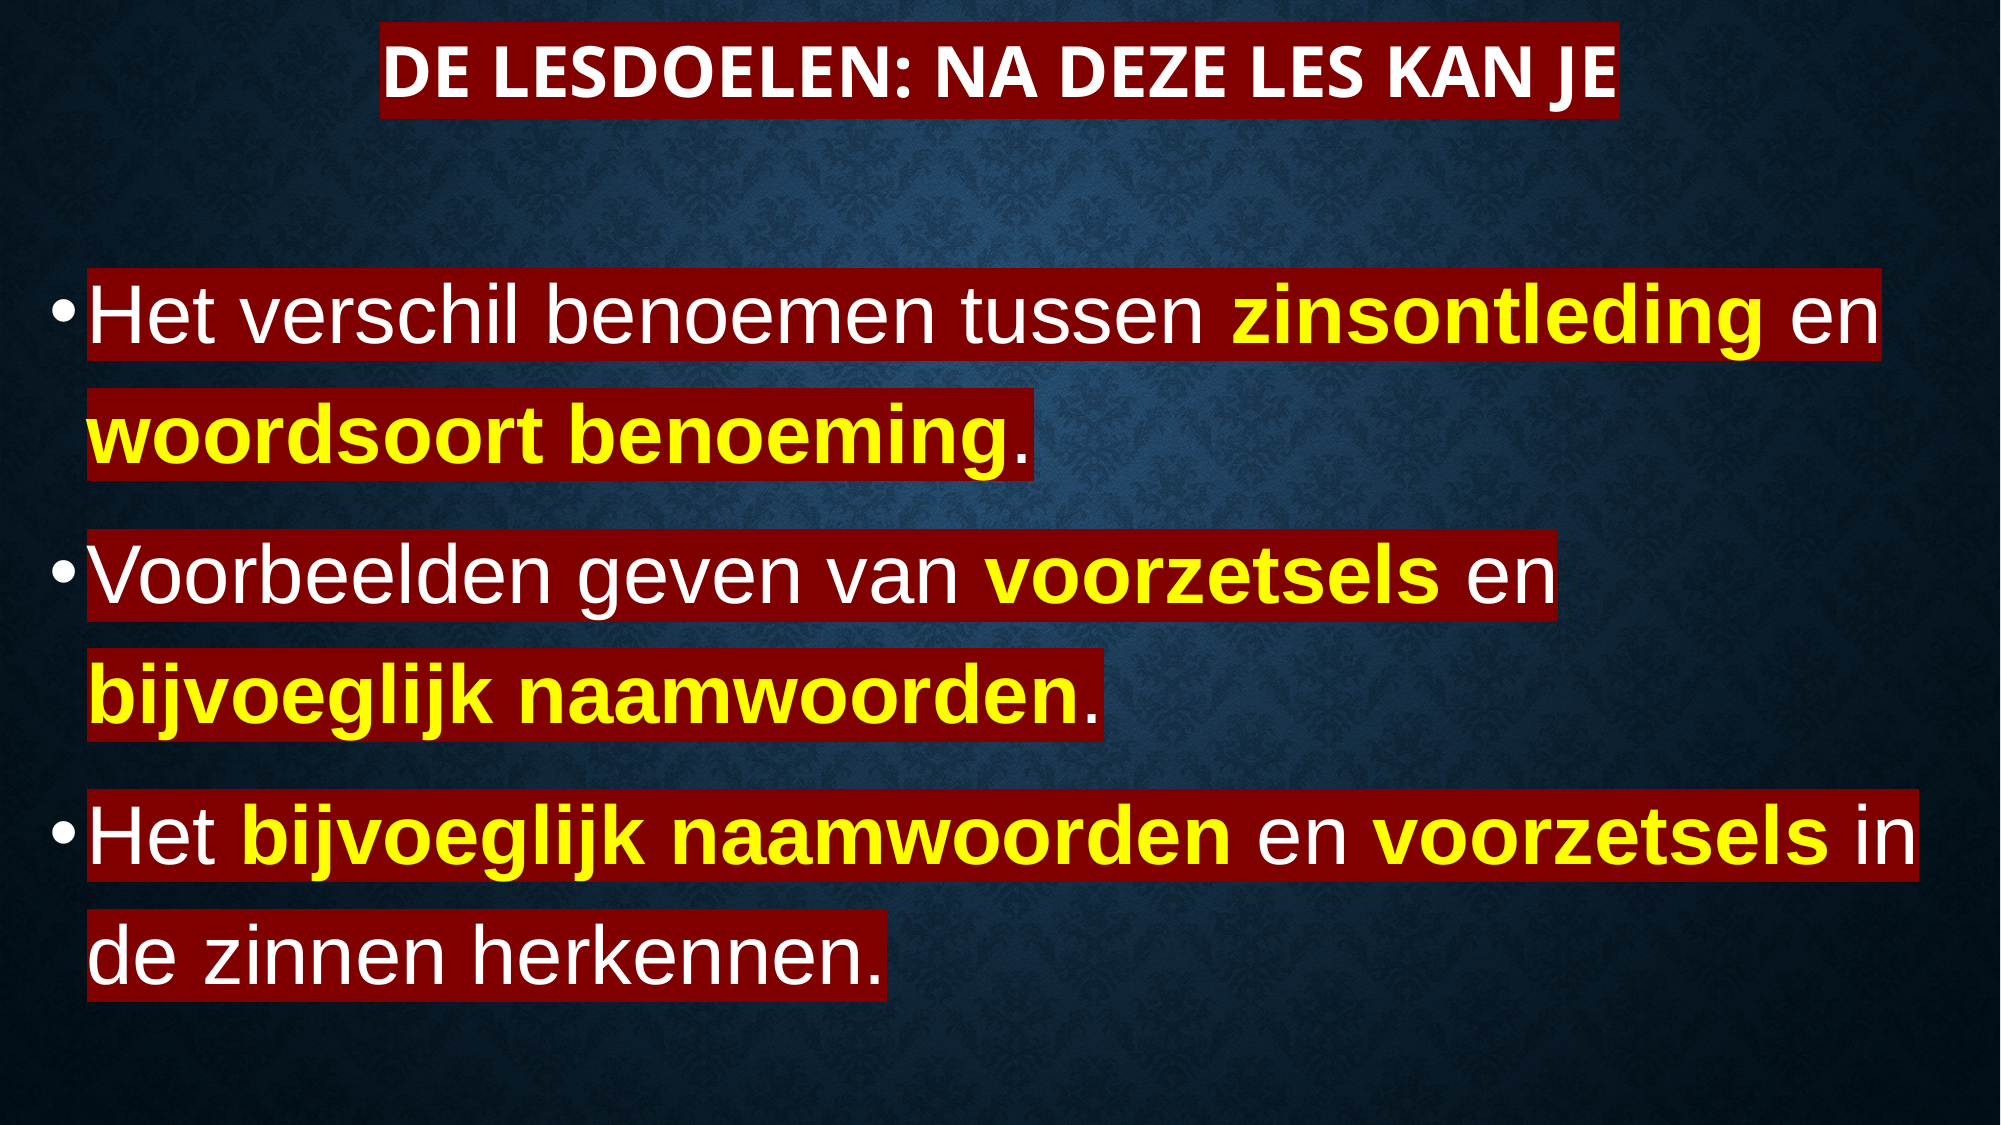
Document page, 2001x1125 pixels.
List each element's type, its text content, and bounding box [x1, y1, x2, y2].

list Het verschil benoemen tussen zinsontleding en woordsoort benoeming. Voorbeelden geven van voorzetsels en bijvoeglijk naamwoorden. Het bijvoeglijk naamwoorden en voorzetsels in de zinnen herkennen. [34, 232, 2000, 1125]
title De lesdoelen: na deze les kan je [150, 0, 1850, 184]
